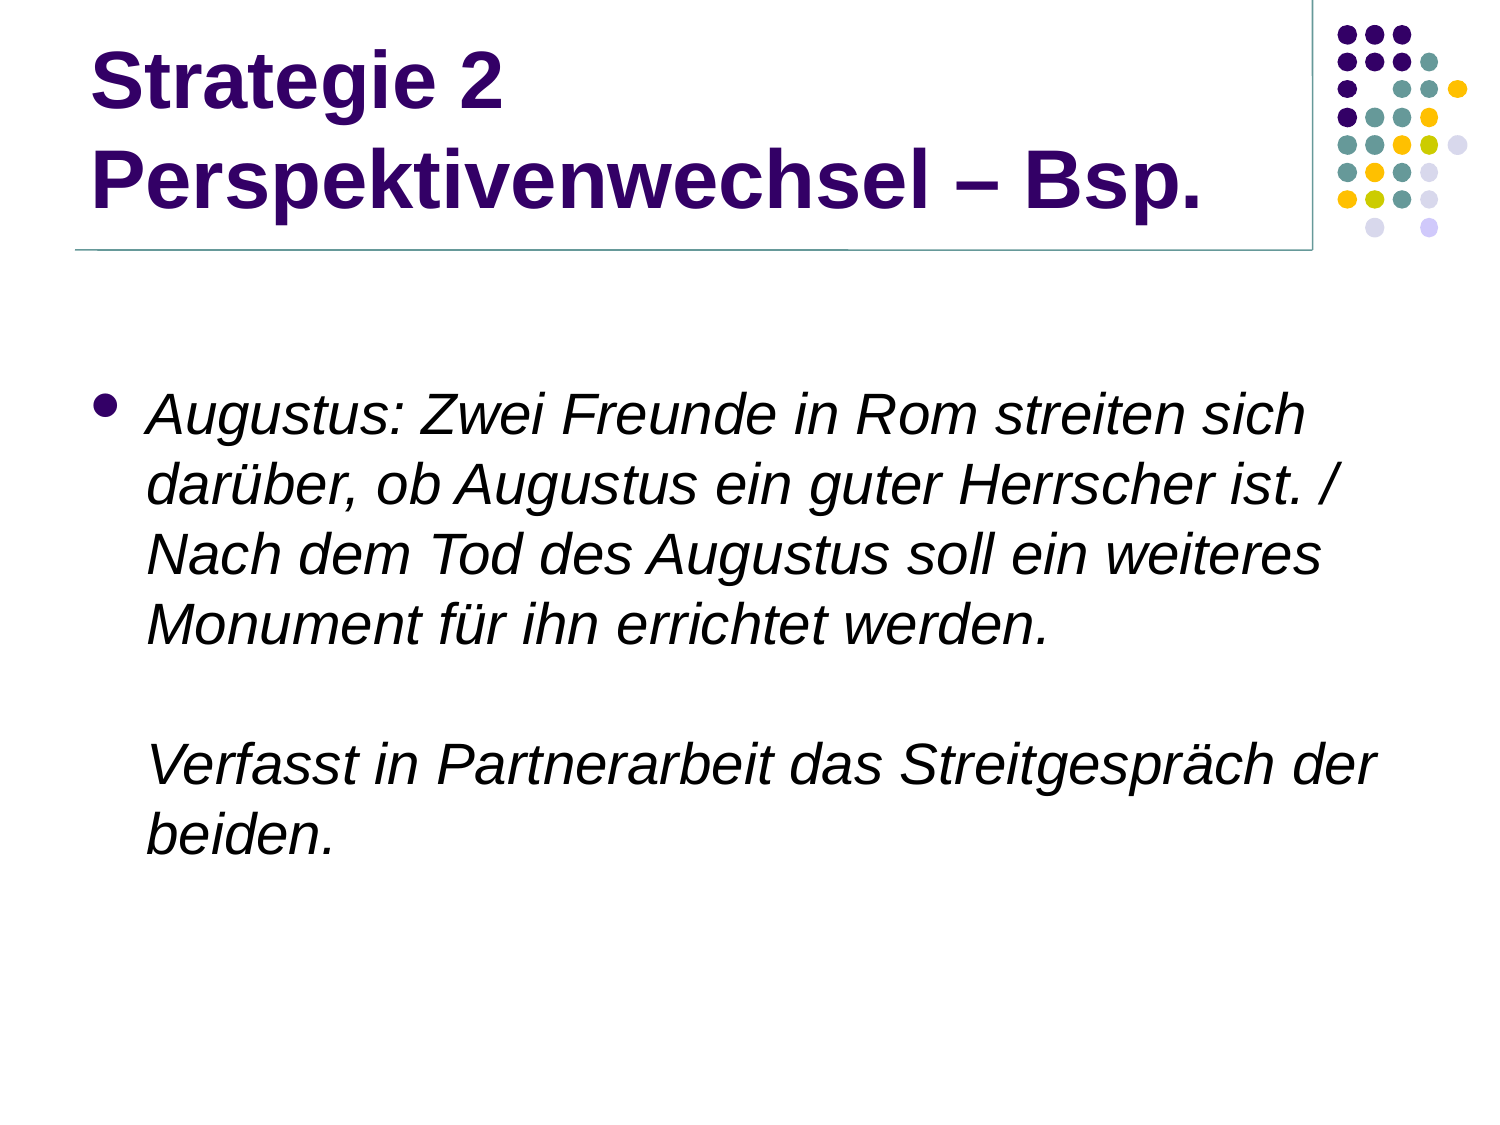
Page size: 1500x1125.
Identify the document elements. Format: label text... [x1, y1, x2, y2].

list Augustus: Zwei Freunde in Rom streiten sich darüber, ob Augustus ein guter Herrscher ist. / Nach dem Tod des Augustus soll ein weiteres Monument für ihn errichtet werden. Verfasst in Partnerarbeit das Streitgespräch der beiden. [75, 282, 1425, 1006]
title Strategie 2 Perspektivenwechsel – Bsp. [75, 20, 1313, 233]
